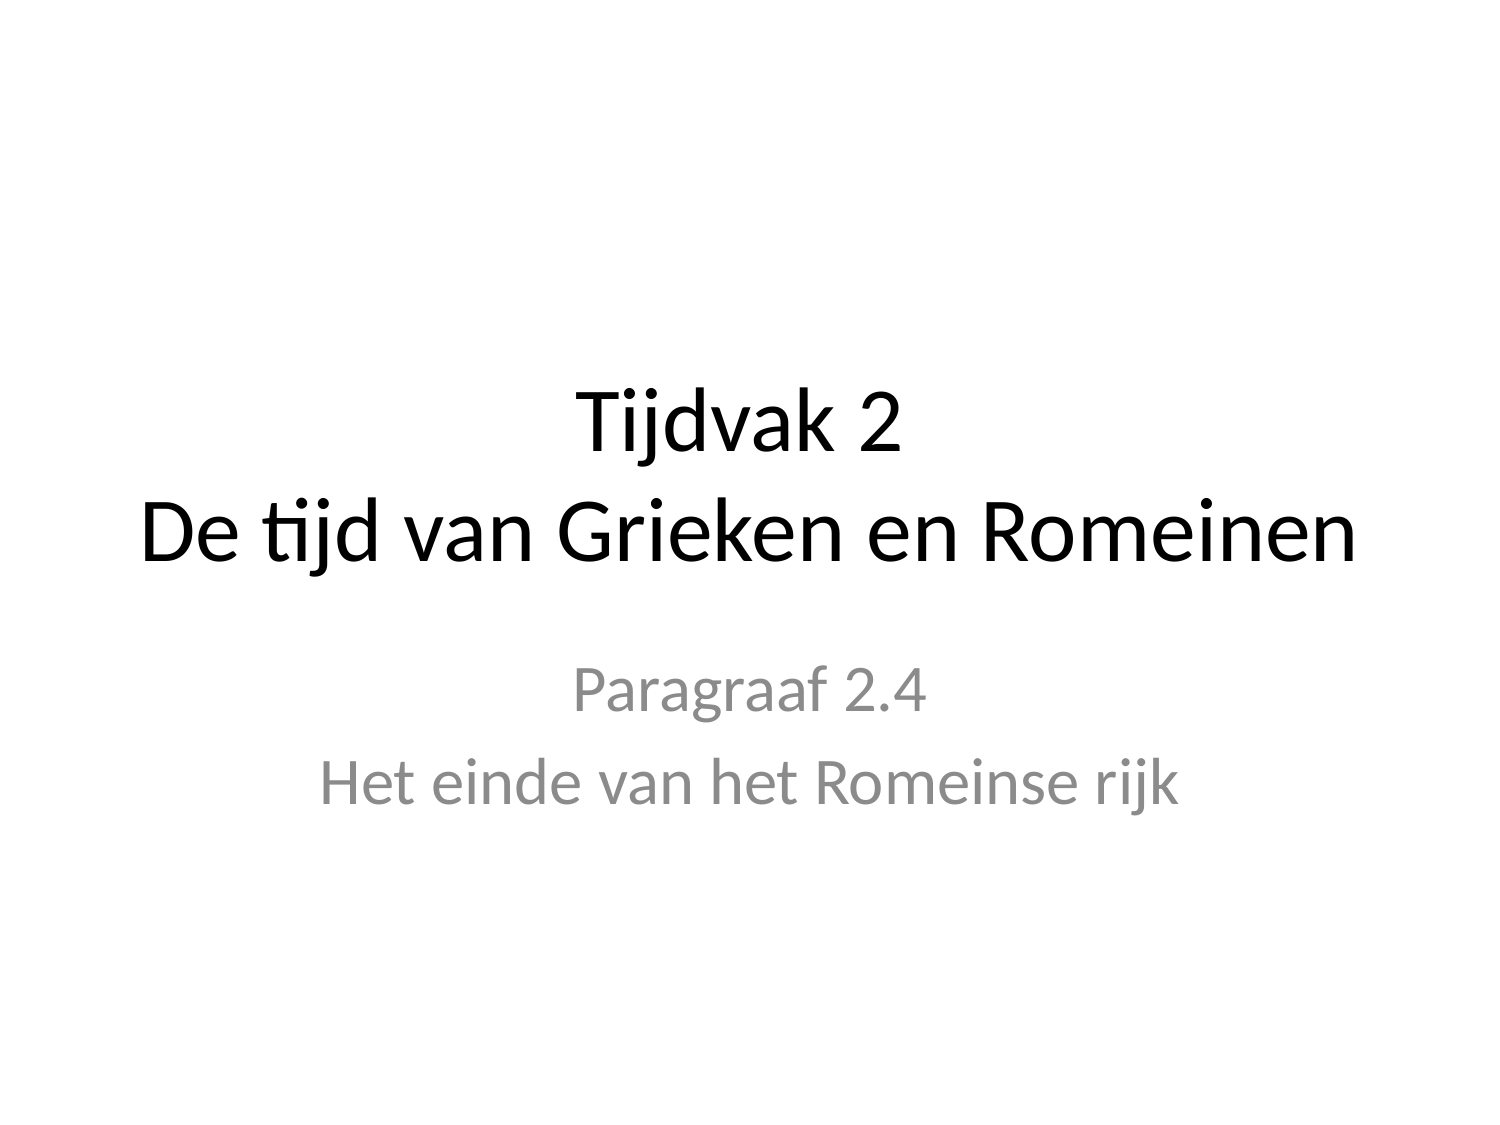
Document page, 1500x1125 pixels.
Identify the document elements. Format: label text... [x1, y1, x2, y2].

title Tijdvak 2 De tijd van Grieken en Romeinen [112, 349, 1388, 591]
subtitle Paragraaf 2.4 Het einde van het Romeinse rijk [225, 637, 1275, 925]
